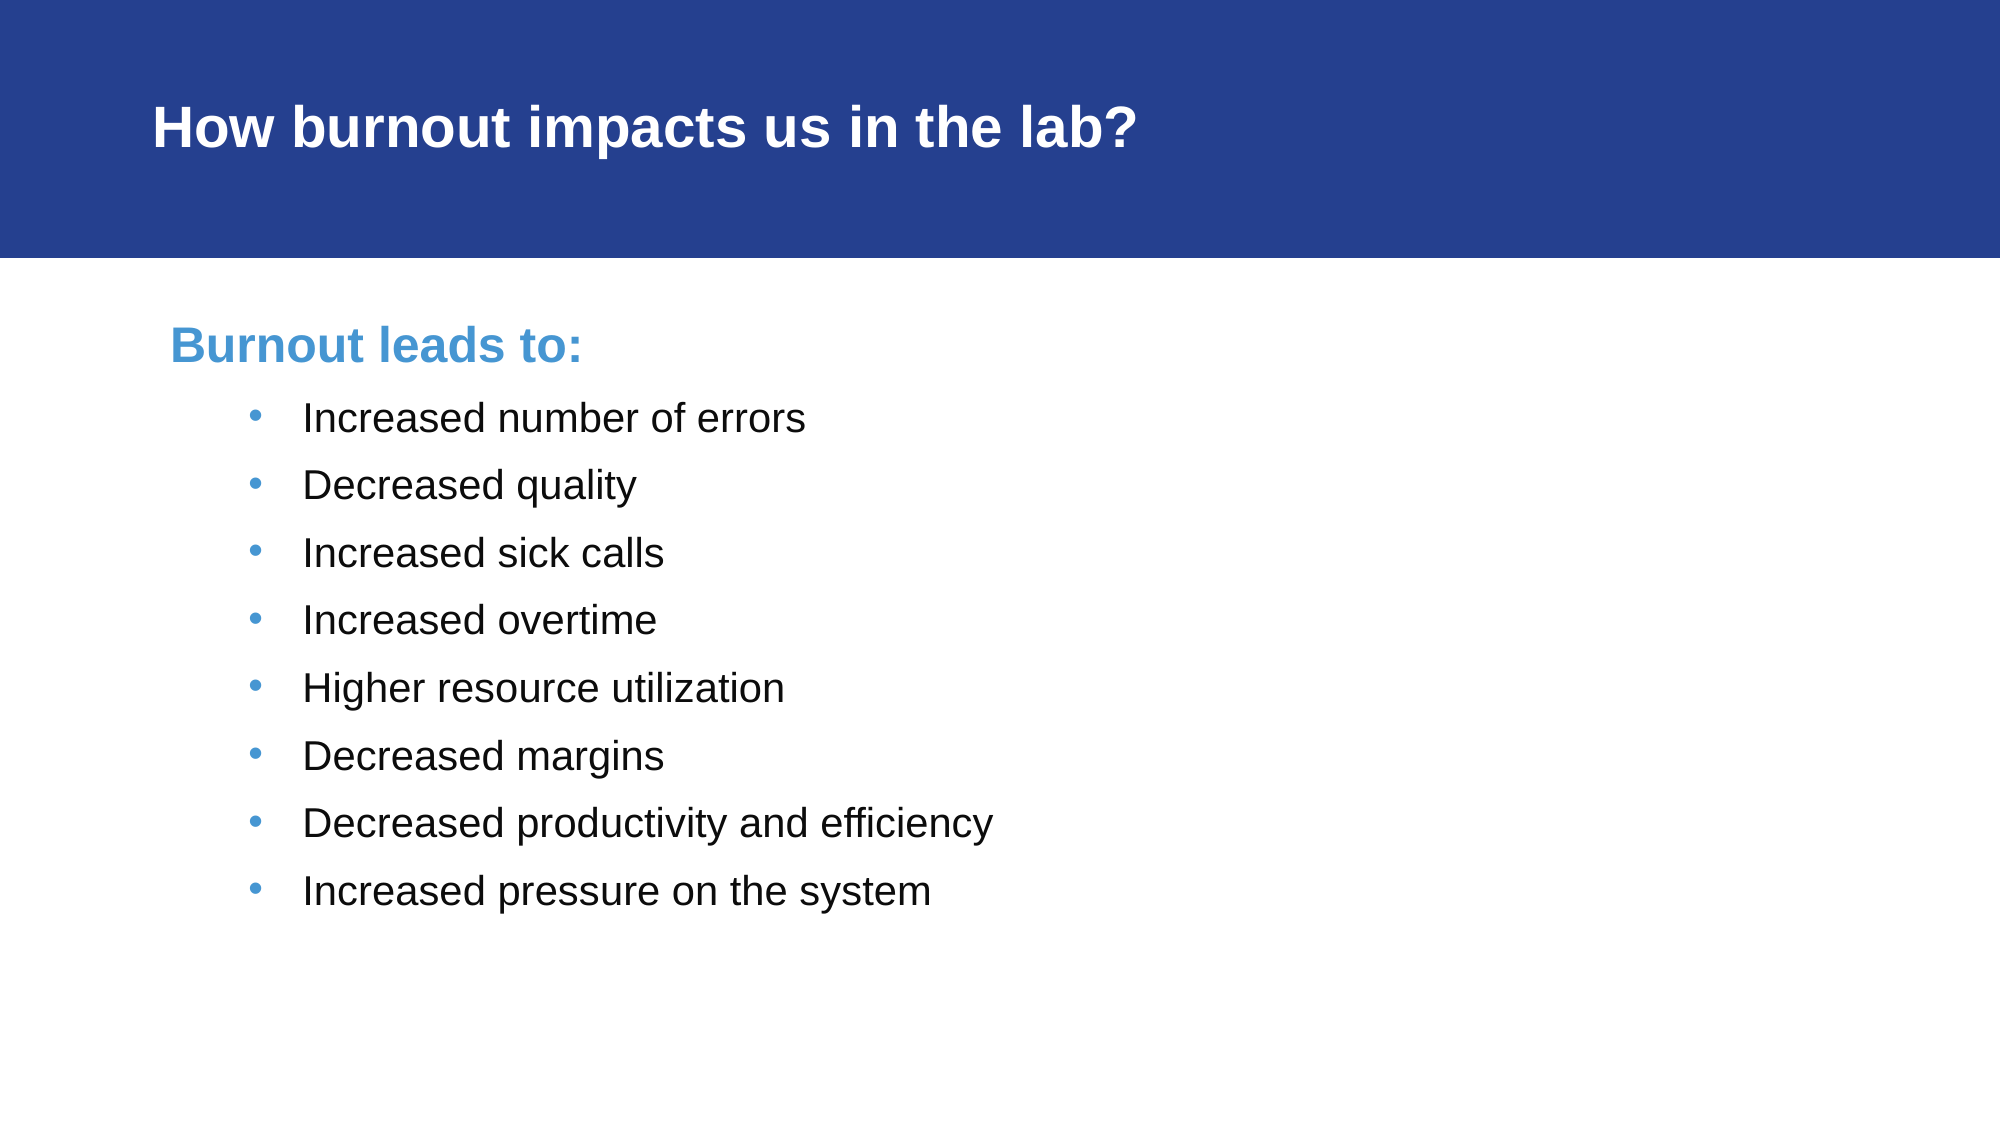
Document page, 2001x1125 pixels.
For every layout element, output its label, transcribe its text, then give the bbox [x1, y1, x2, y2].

list Burnout leads to: Increased number of errors Decreased quality Increased sick calls Increased overtime Higher resource utilization Decreased margins Decreased productivity and efficiency Increased pressure on the system [137, 299, 1863, 1025]
title How burnout impacts us in the lab? [137, 20, 1863, 238]
